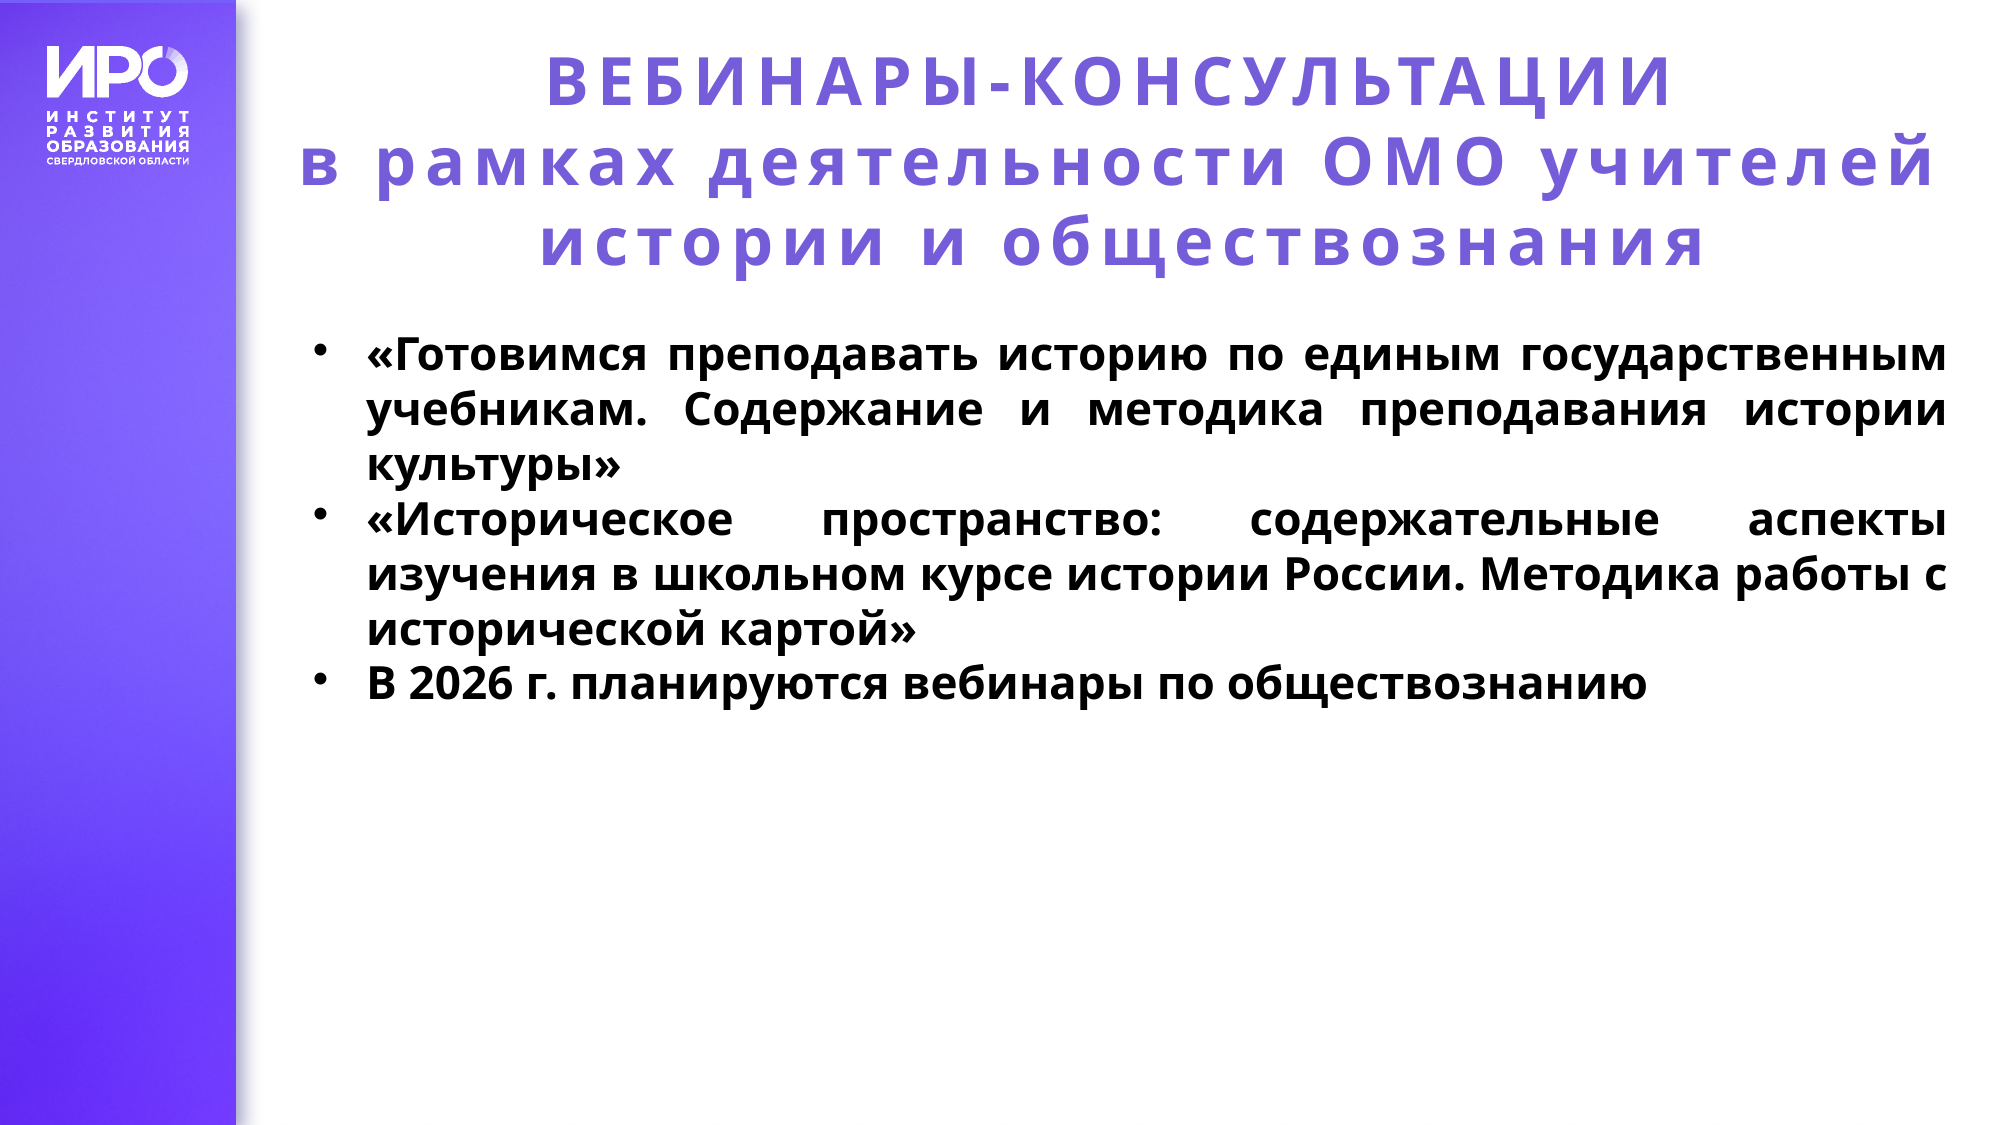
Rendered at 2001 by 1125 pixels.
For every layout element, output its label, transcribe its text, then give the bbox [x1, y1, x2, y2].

list «Готовимся преподавать историю по единым государственным учебникам. Содержание и методика преподавания истории культуры» «Историческое пространство: содержательные аспекты изучения в школьном курсе истории России. Методика работы с исторической картой» В 2026 г. планируются вебинары по обществознанию [295, 324, 1949, 1050]
picture [0, 0, 2001, 1125]
title ВЕБИНАРЫ-КОНСУЛЬТАЦИИ в рамках деятельности ОМО учителей истории и обществознания [265, 22, 1979, 295]
